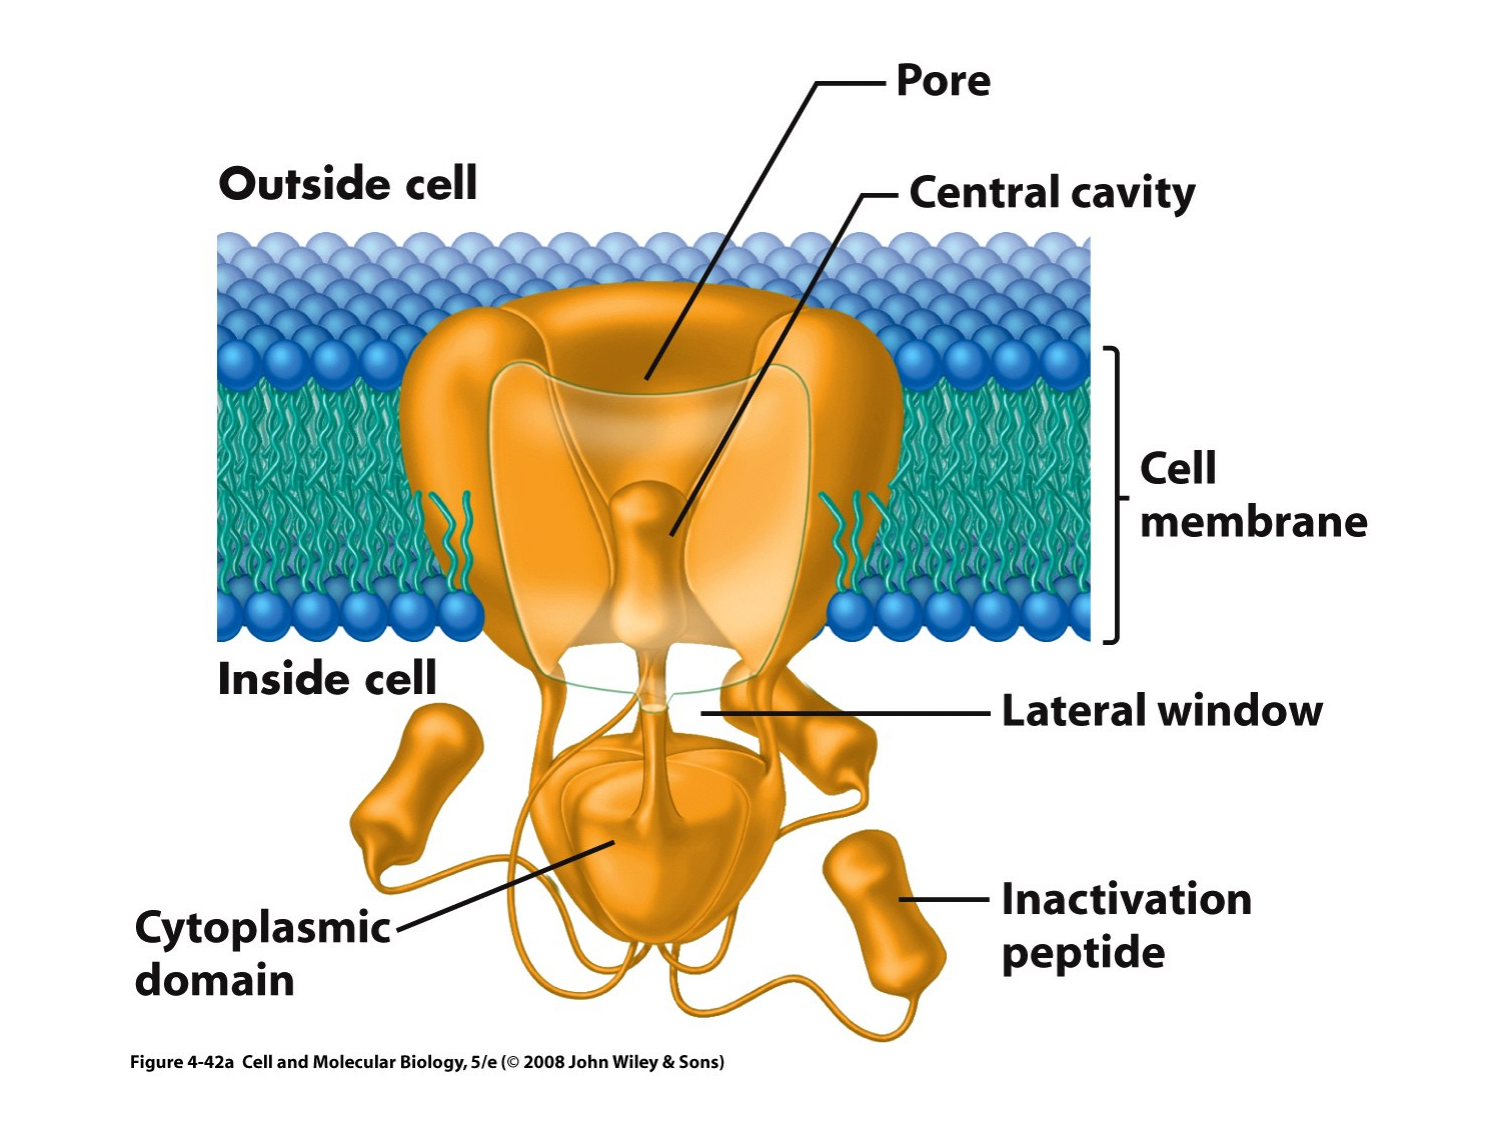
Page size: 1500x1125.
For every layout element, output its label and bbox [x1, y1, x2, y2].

picture [122, 51, 1377, 1077]
